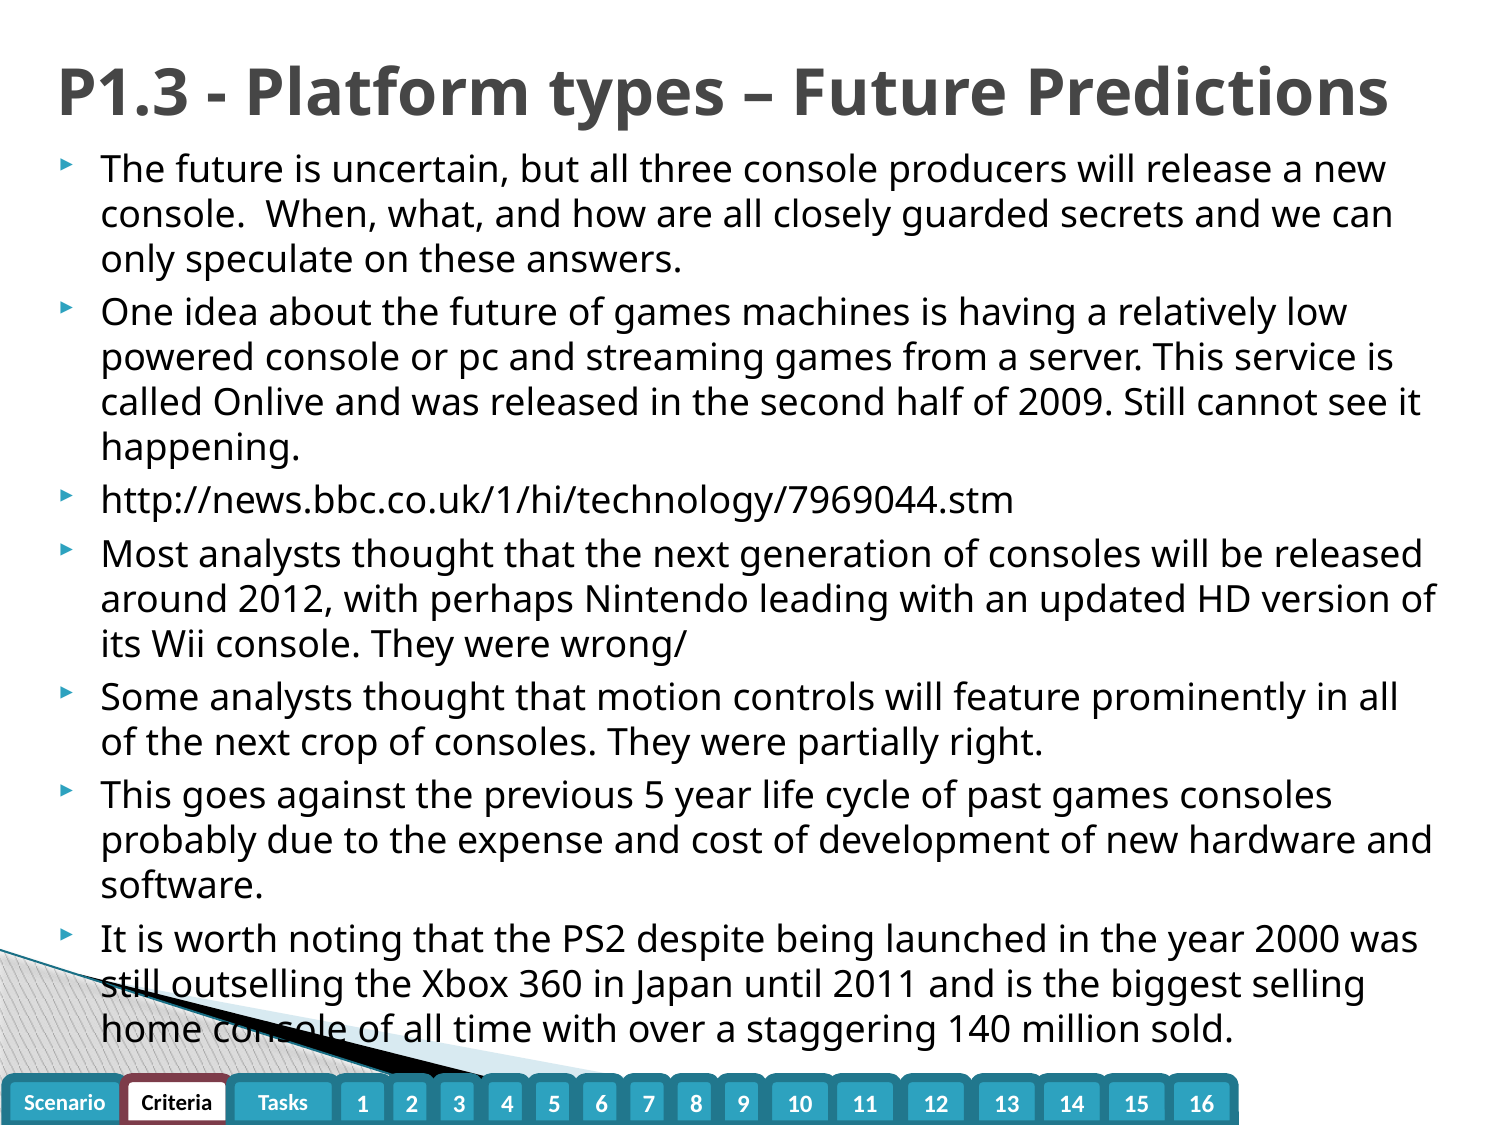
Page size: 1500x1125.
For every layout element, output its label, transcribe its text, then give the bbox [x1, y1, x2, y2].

list The future is uncertain, but all three console producers will release a new console. When, what, and how are all closely guarded secrets and we can only speculate on these answers. One idea about the future of games machines is having a relatively low powered console or pc and streaming games from a server. This service is called Onlive and was released in the second half of 2009. Still cannot see it happening. http://news.bbc.co.uk/1/hi/technology/7969044.stm Most analysts thought that the next generation of consoles will be released around 2012, with perhaps Nintendo leading with an updated HD version of its Wii console. They were wrong/ Some analysts thought that motion controls will feature prominently in all of the next crop of consoles. They were partially right. This goes against the previous 5 year life cycle of past games consoles probably due to the expense and cost of development of new hardware and software. It is worth noting that the PS2 despite being launched in the year 2000 was still outselling the Xbox 360 in Japan until 2011 and is the biggest selling home console of all time with over a staggering 140 million sold. [41, 138, 1459, 1047]
text_box P1.3 - Platform types – Future Predictions [41, 42, 1459, 138]
